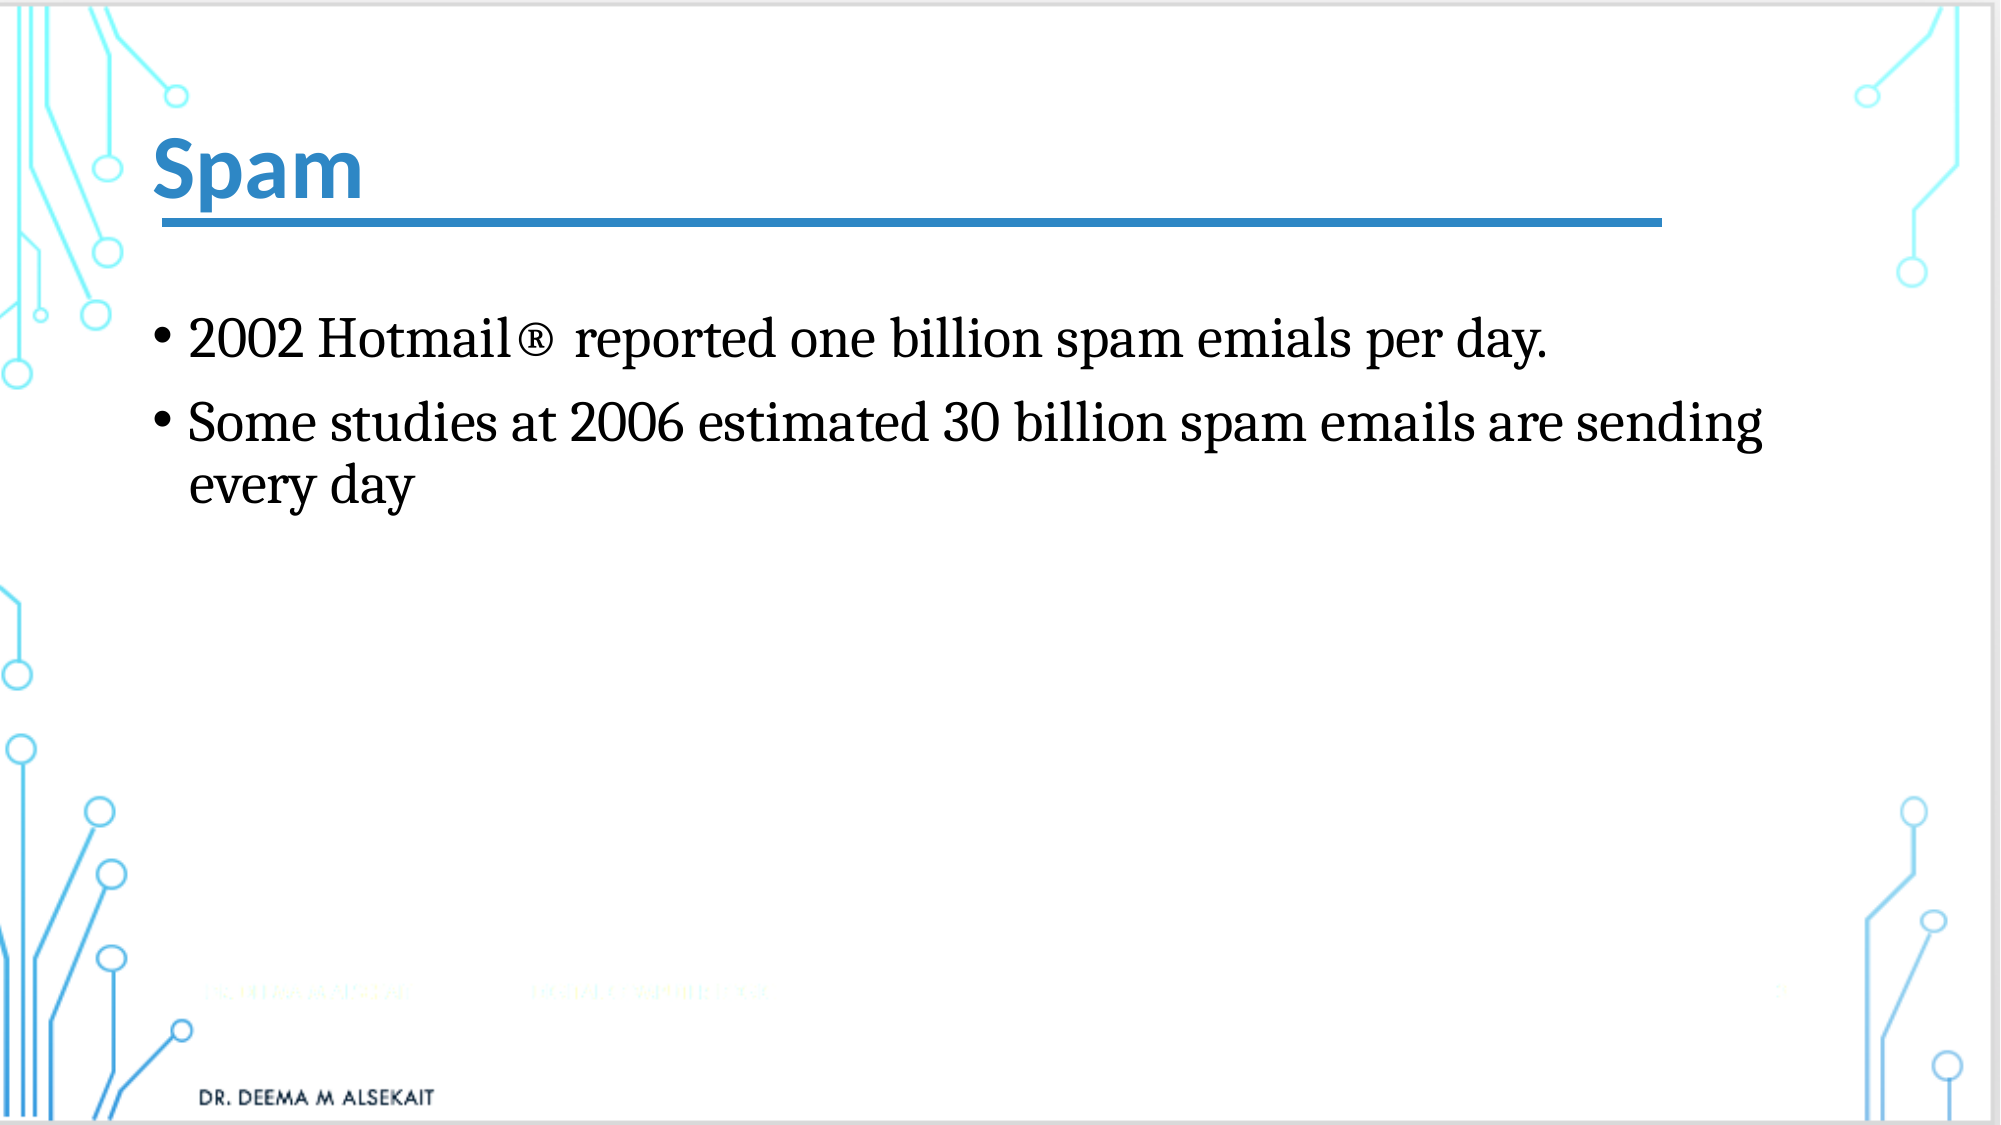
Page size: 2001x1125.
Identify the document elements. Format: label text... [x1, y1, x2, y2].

list 2002 Hotmail® reported one billion spam emials per day. Some studies at 2006 estimated 30 billion spam emails are sending every day [137, 299, 1863, 1014]
title Spam [137, 59, 1863, 278]
picture [0, 0, 2001, 1125]
